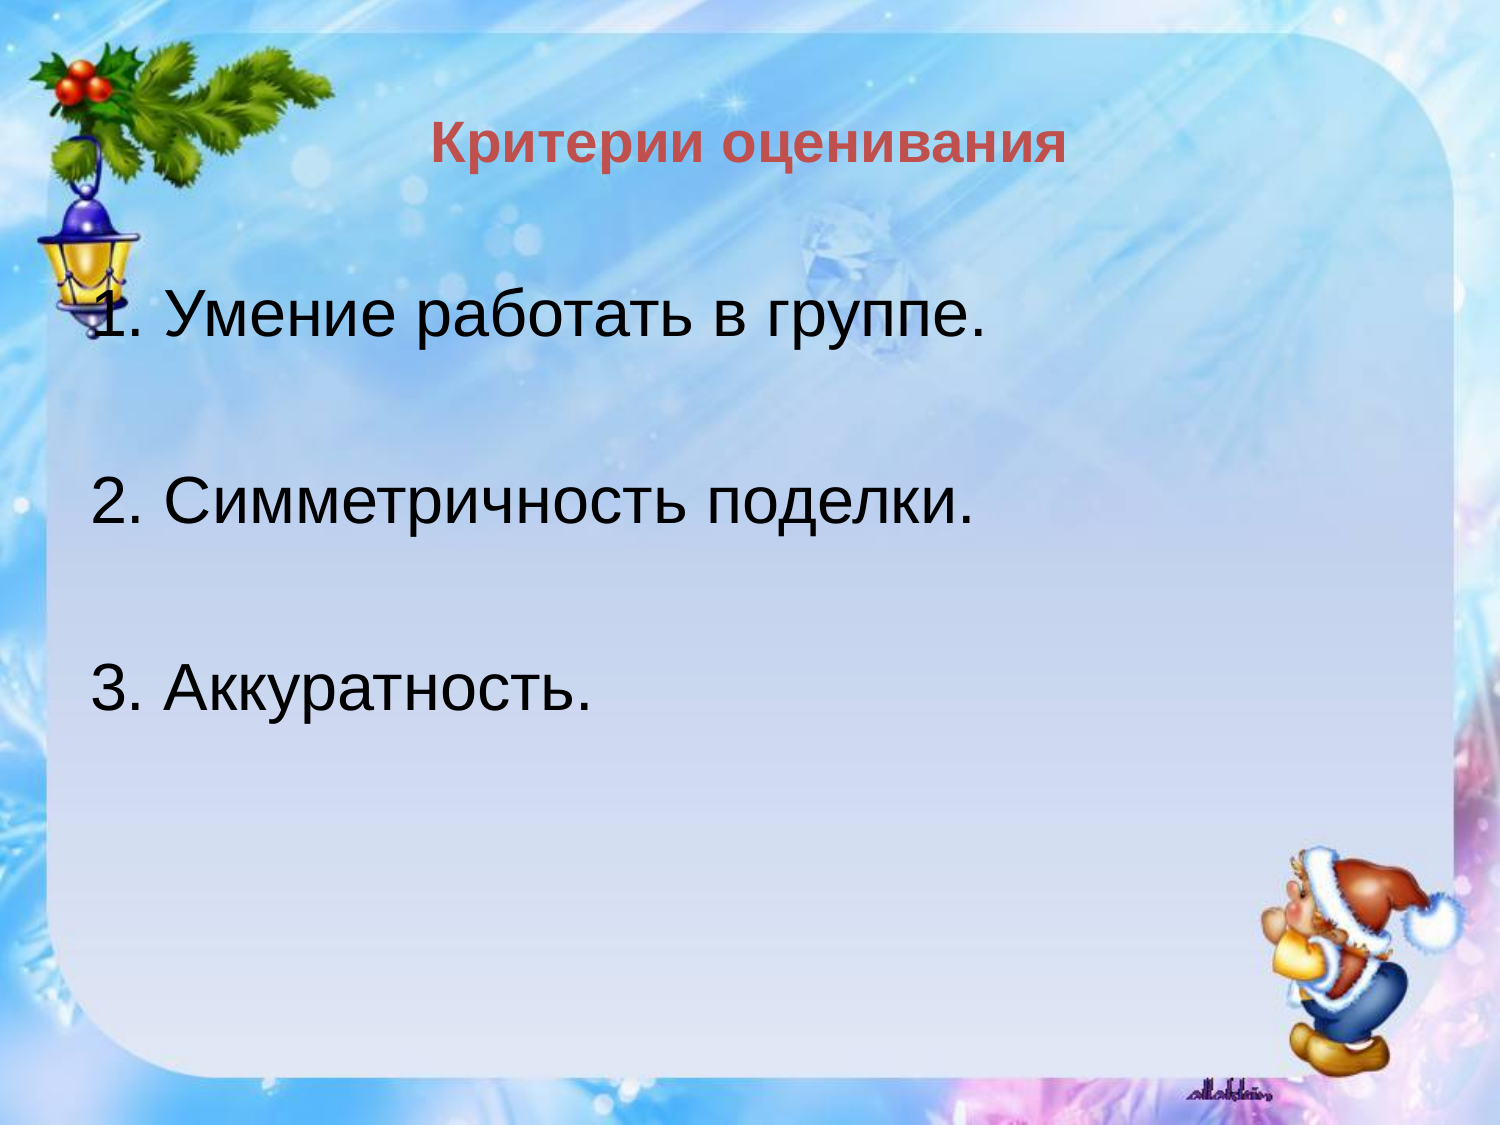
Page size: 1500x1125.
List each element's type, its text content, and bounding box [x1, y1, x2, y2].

title Критерии оценивания [74, 44, 1426, 233]
picture [0, 0, 1500, 1125]
list 1. Умение работать в группе. 2. Симметричность поделки. 3. Аккуратность. [74, 262, 1426, 1006]
